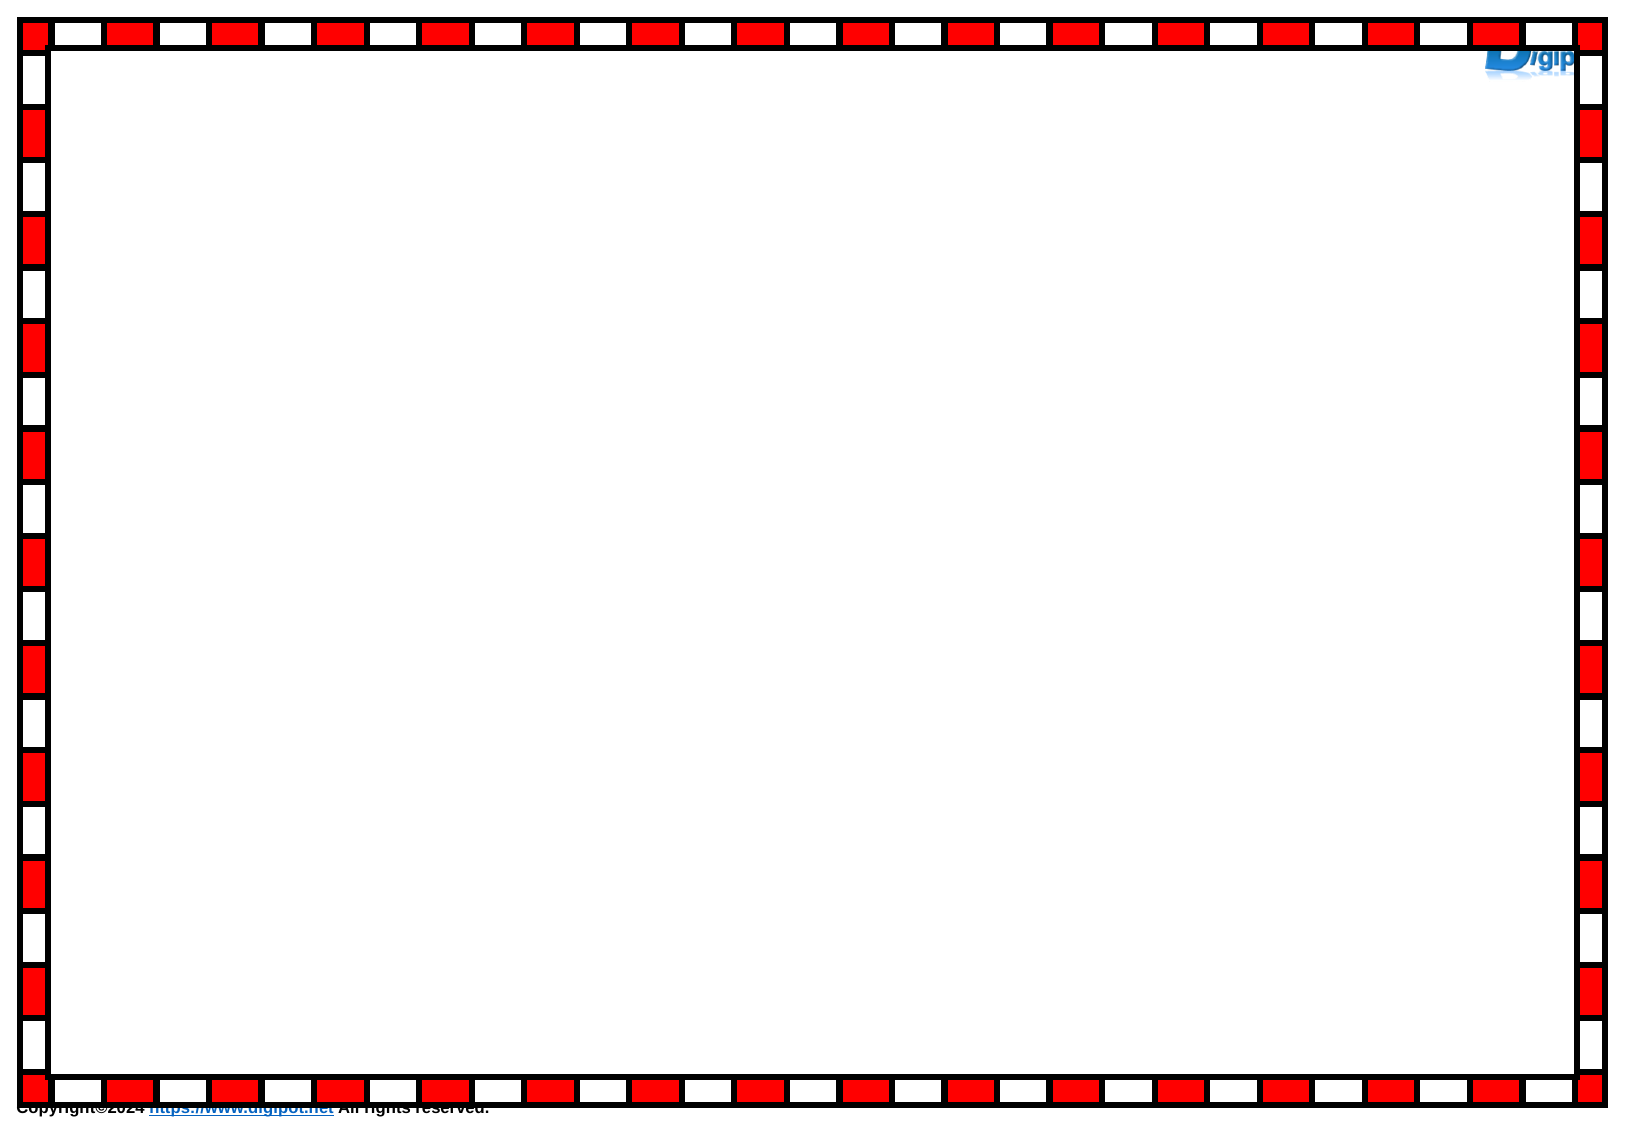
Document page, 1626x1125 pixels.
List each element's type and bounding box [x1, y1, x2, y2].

text_box [1576, 859, 1606, 910]
text_box [105, 19, 155, 49]
text_box [19, 1017, 49, 1073]
text_box [50, 1076, 105, 1106]
text_box [1576, 159, 1606, 215]
text_box [891, 19, 946, 49]
text_box [996, 1076, 1051, 1106]
text_box [630, 19, 681, 49]
text_box [841, 19, 891, 49]
text_box [19, 696, 49, 751]
text_box [1521, 1076, 1576, 1106]
text_box [19, 644, 49, 696]
text_box [420, 19, 471, 49]
text_box [525, 19, 576, 49]
text_box [1576, 267, 1606, 322]
text_box [210, 19, 261, 49]
text_box [105, 1076, 155, 1106]
text_box [1471, 1076, 1521, 1106]
text_box [155, 19, 210, 49]
text_box [1576, 481, 1606, 537]
text_box [19, 803, 49, 859]
text_box [735, 19, 786, 49]
text_box [1576, 374, 1606, 429]
picture [1485, 49, 1576, 82]
text_box [366, 1076, 420, 1106]
text_box [1261, 19, 1311, 49]
text_box [1101, 19, 1156, 49]
text_box [471, 1076, 525, 1106]
text_box [1576, 537, 1606, 588]
text_box [19, 537, 49, 588]
text_box [1366, 1076, 1416, 1106]
text_box [19, 159, 49, 215]
text_box [1206, 1076, 1261, 1106]
text_box [19, 1073, 50, 1106]
text_box [1311, 1076, 1366, 1106]
text_box [1051, 19, 1101, 49]
text_box [50, 19, 105, 49]
text_box [19, 322, 49, 374]
text_box [1261, 1076, 1311, 1106]
text_box [420, 1076, 471, 1106]
text_box [1576, 696, 1606, 751]
text_box [1576, 644, 1606, 696]
text_box [19, 481, 49, 537]
text_box [841, 1076, 891, 1106]
text_box [1576, 322, 1606, 374]
text_box [471, 19, 525, 49]
text_box [19, 910, 49, 966]
text_box [315, 1076, 366, 1106]
text_box [1366, 19, 1416, 49]
text_box [1051, 1076, 1101, 1106]
text_box [19, 966, 49, 1017]
text_box [1156, 1076, 1206, 1106]
text_box [946, 19, 996, 49]
text_box [19, 19, 50, 52]
text_box [261, 1076, 315, 1106]
text_box [155, 1076, 210, 1106]
text_box [19, 429, 49, 481]
text_box [1576, 215, 1606, 267]
text_box [946, 1076, 996, 1106]
text_box [261, 19, 315, 49]
text_box [786, 1076, 841, 1106]
text_box [19, 751, 49, 803]
text_box [681, 1076, 735, 1106]
text_box [735, 1076, 786, 1106]
text_box [1576, 429, 1606, 481]
text_box [786, 19, 841, 49]
text_box [210, 1076, 261, 1106]
text_box [1576, 966, 1606, 1017]
text_box [1416, 1076, 1471, 1106]
text_box [1101, 1076, 1156, 1106]
text_box [525, 1076, 576, 1106]
text_box [1576, 108, 1606, 159]
text_box [891, 1076, 946, 1106]
text_box [1576, 751, 1606, 803]
text_box [1576, 1017, 1606, 1073]
text_box [1311, 19, 1366, 49]
text_box [1576, 588, 1606, 644]
text_box [19, 108, 49, 159]
text_box [576, 1076, 630, 1106]
text_box [19, 267, 49, 322]
text_box [681, 19, 735, 49]
text_box [1416, 19, 1471, 49]
text_box [1471, 19, 1521, 49]
text_box [19, 859, 49, 910]
text_box [1206, 19, 1261, 49]
text_box [1576, 19, 1606, 52]
text_box [576, 19, 630, 49]
text_box [1576, 910, 1606, 966]
text_box [1156, 19, 1206, 49]
text_box [996, 19, 1051, 49]
text_box [1576, 803, 1606, 859]
text_box [1521, 19, 1576, 49]
text_box [19, 374, 49, 429]
text_box [366, 19, 420, 49]
text_box [630, 1076, 681, 1106]
text_box [19, 52, 49, 108]
text_box [19, 588, 49, 644]
text_box [1576, 1073, 1606, 1106]
text_box [315, 19, 366, 49]
text_box [19, 215, 49, 267]
text_box [1576, 52, 1606, 108]
